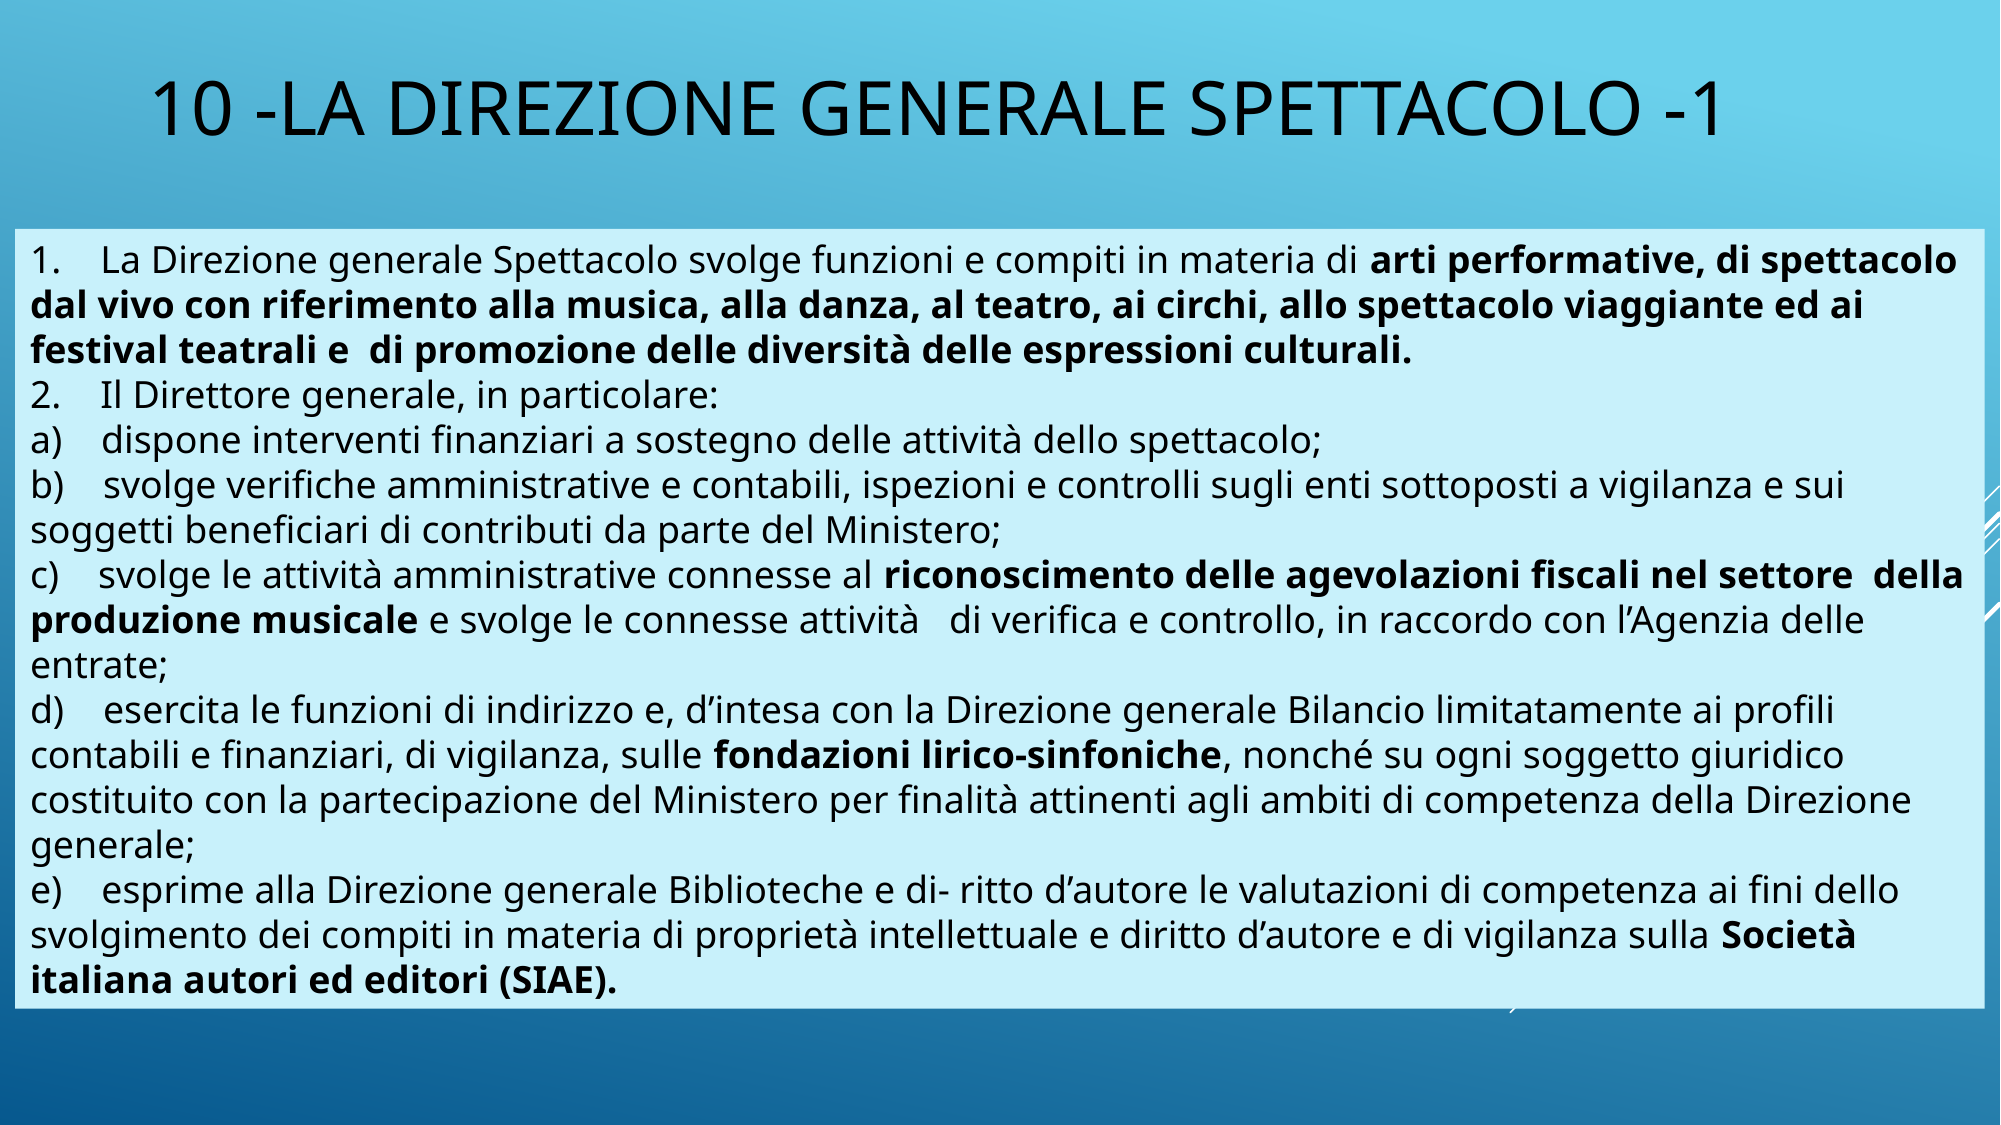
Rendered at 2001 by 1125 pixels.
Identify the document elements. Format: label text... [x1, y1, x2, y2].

text_box 1. La Direzione generale Spettacolo svolge funzioni e compiti in materia di arti performative, di spettacolo dal vivo con riferimento alla musica, alla danza, al teatro, ai circhi, allo spettacolo viaggiante ed ai festival teatrali e di promozione delle diversità delle espressioni culturali. 2. Il Direttore generale, in particolare: a) dispone interventi finanziari a sostegno delle attività dello spettacolo; b) svolge verifiche amministrative e contabili, ispezioni e controlli sugli enti sottoposti a vigilanza e sui soggetti beneficiari di contributi da parte del Ministero; c) svolge le attività amministrative connesse al riconoscimento delle agevolazioni fiscali nel settore della produzione musicale e svolge le connesse attività di verifica e controllo, in raccordo con l’Agenzia delle entrate; d) esercita le funzioni di indirizzo e, d’intesa con la Direzione generale Bilancio limitatamente ai profili contabili e finanziari, di vigilanza, sulle fondazioni lirico-sinfoniche, nonché su ogni soggetto giuridico costituito con la partecipazione del Ministero per finalità attinenti agli ambiti di competenza della Direzione generale; e) esprime alla Direzione generale Biblioteche e di- ritto d’autore le valutazioni di competenza ai fini dello svolgimento dei compiti in materia di proprietà intellettuale e diritto d’autore e di vigilanza sulla Società italiana autori ed editori (SIAE). [15, 228, 1985, 1009]
title 10 -LA DIREZIONE GENERALE spettacolo -1 [133, 0, 1833, 228]
